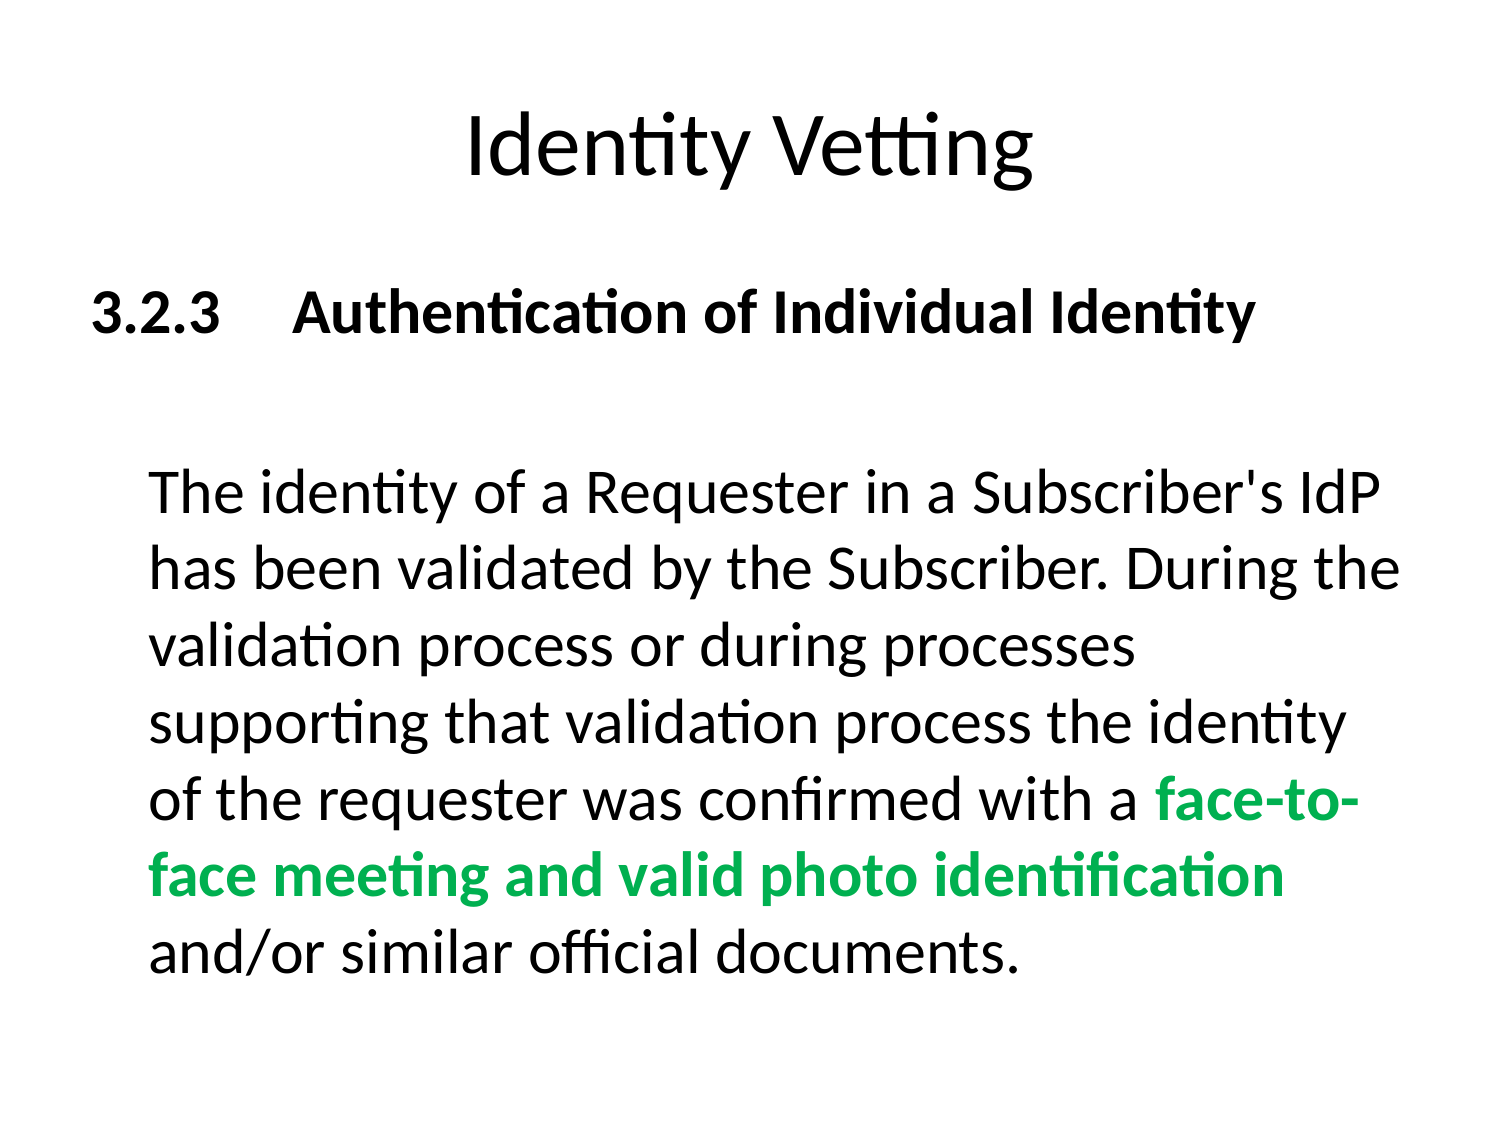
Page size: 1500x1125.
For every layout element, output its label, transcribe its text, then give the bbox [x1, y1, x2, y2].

list 3.2.3 Authentication of Individual Identity The identity of a Requester in a Subscriber's IdP has been validated by the Subscriber. During the validation process or during processes supporting that validation process the identity of the requester was confirmed with a face-to-face meeting and valid photo identification and/or similar official documents. [75, 262, 1425, 1005]
title Identity Vetting [75, 45, 1425, 233]
